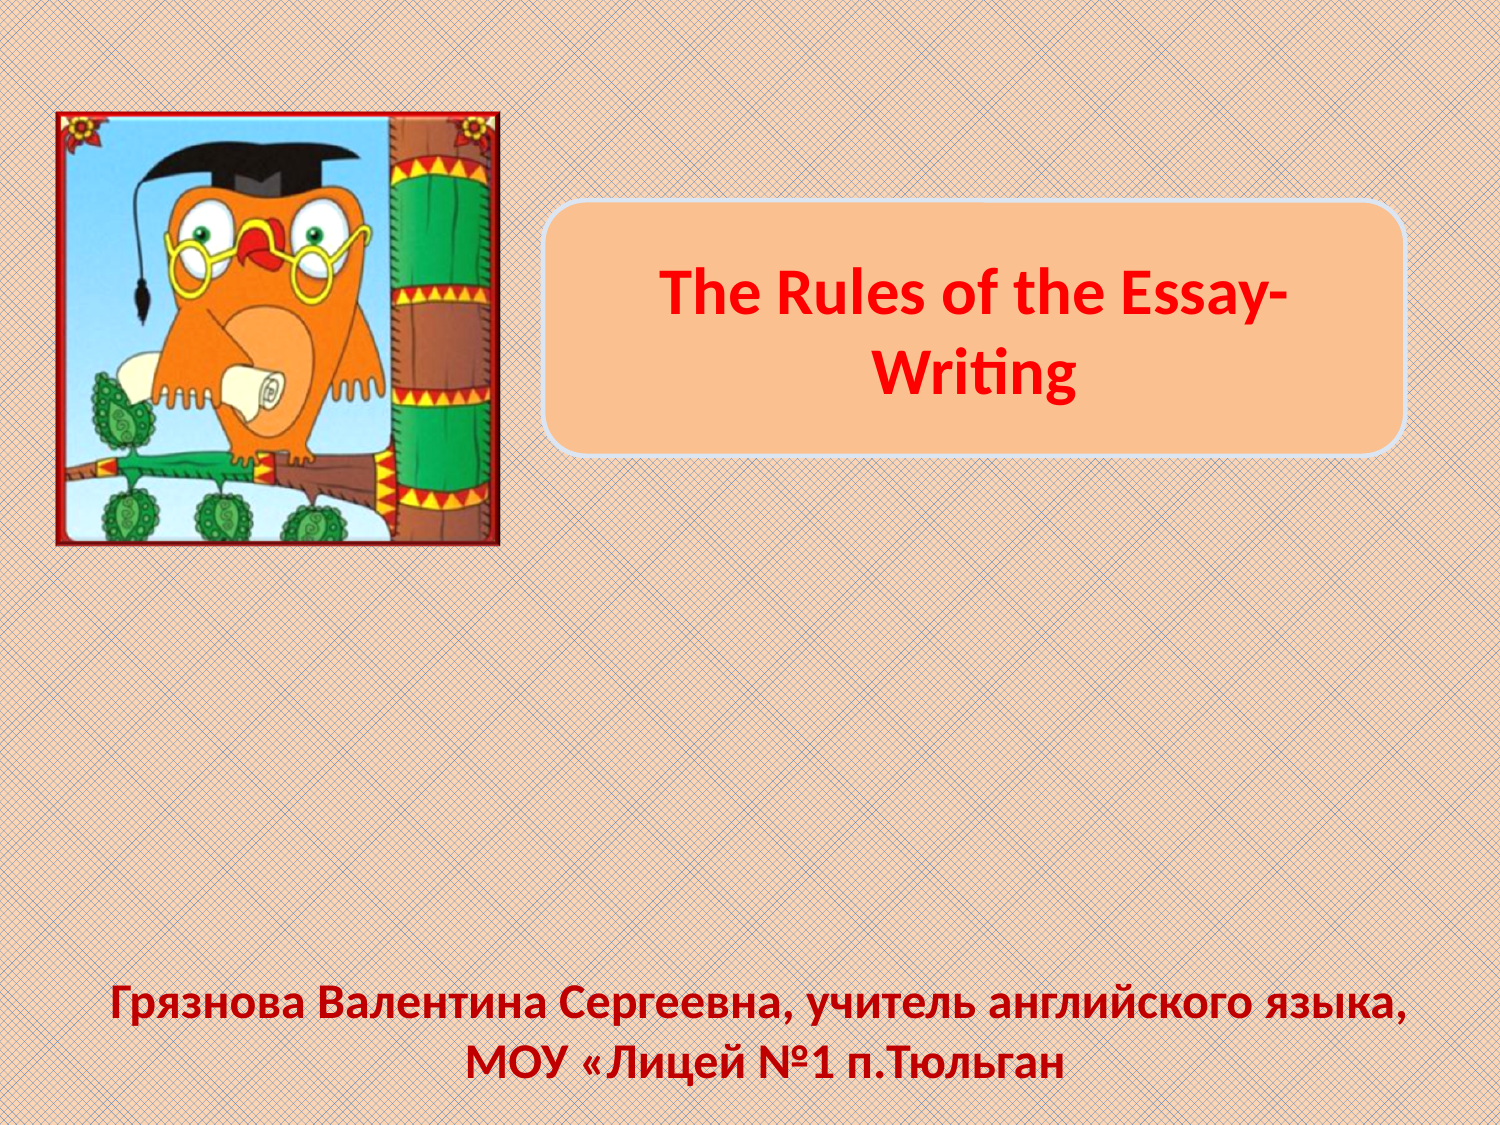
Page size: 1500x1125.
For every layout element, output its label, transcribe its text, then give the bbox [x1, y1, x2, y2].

picture [52, 109, 501, 547]
text_box The Rules of the Essay-Writing [540, 198, 1408, 458]
text_box Грязнова Валентина Сергеевна, учитель английского языка, МОУ «Лицей №1 п.Тюльган [95, 960, 1424, 1096]
